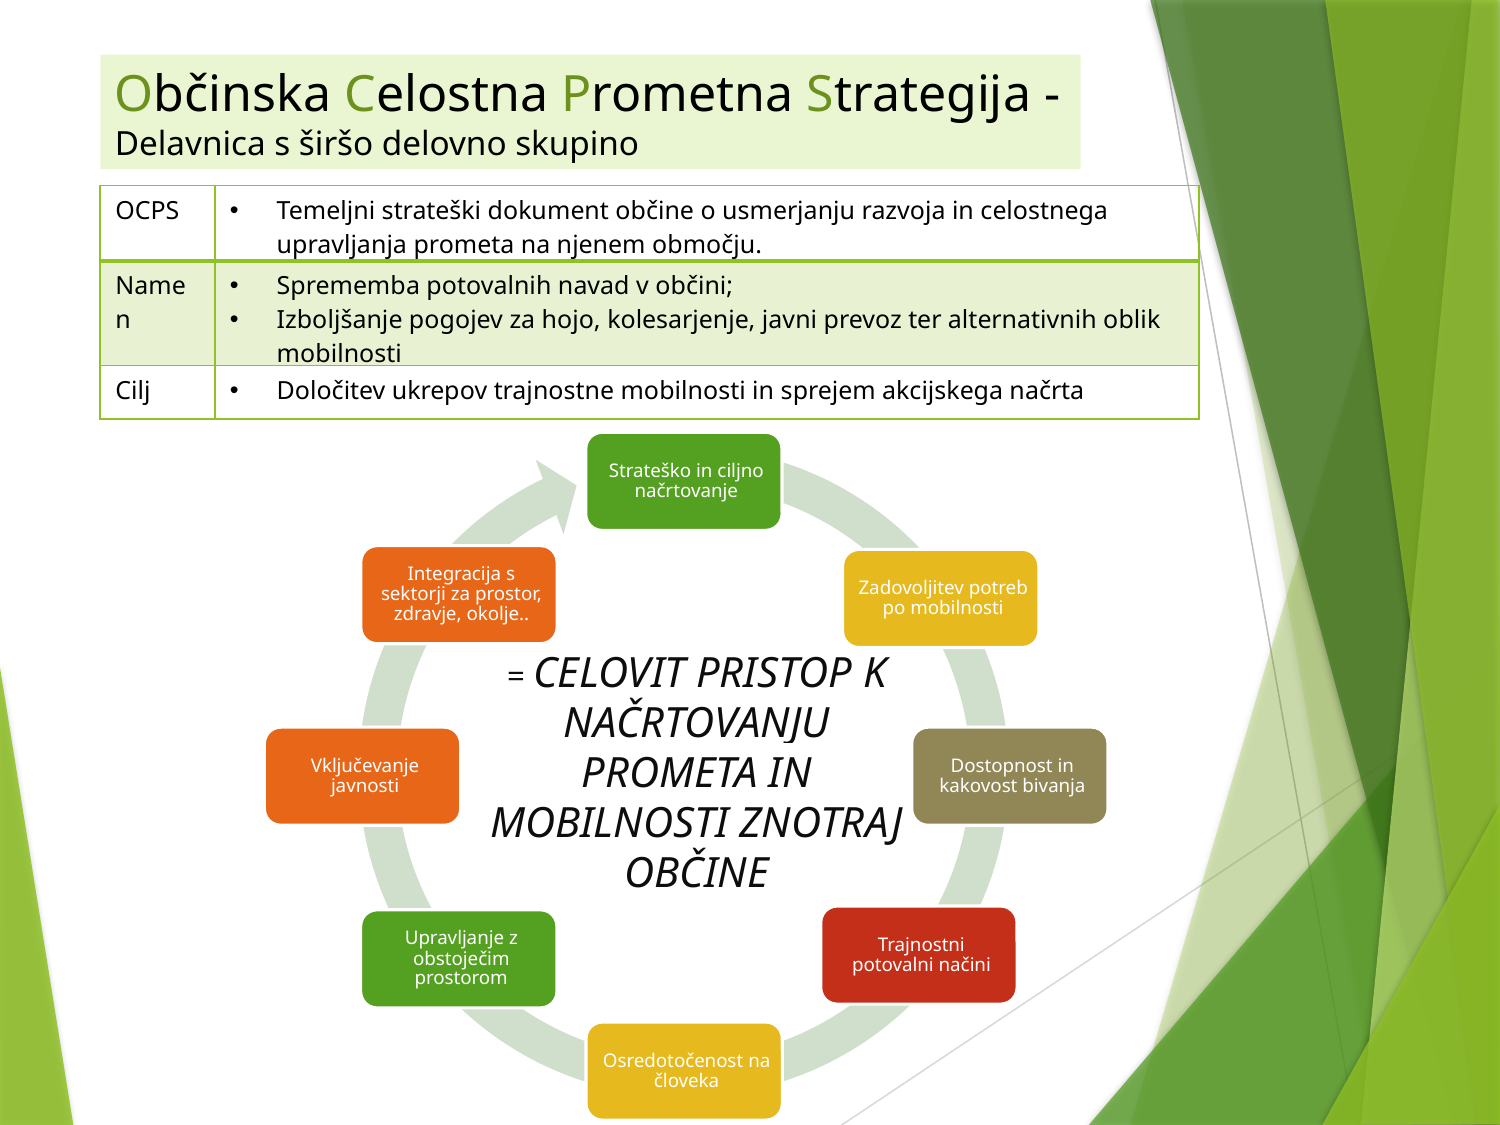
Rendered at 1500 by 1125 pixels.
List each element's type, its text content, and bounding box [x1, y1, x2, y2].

table_header Temeljni strateški dokument občine o usmerjanju razvoja in celostnega upravljanja prometa na njenem območju. [216, 186, 1198, 259]
table_cell Namen [101, 263, 214, 365]
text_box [4, 431, 1364, 1121]
table_cell Sprememba potovalnih navad v občini; Izboljšanje pogojev za hojo, kolesarjenje, javni prevoz ter alternativnih oblik mobilnosti [216, 263, 1198, 365]
table_cell Cilj [101, 366, 214, 418]
table_header OCPS [101, 186, 214, 259]
text_box Občinska Celostna Prometna Strategija - Delavnica s širšo delovno skupino [100, 54, 1081, 170]
table_cell Določitev ukrepov trajnostne mobilnosti in sprejem akcijskega načrta [216, 366, 1198, 418]
